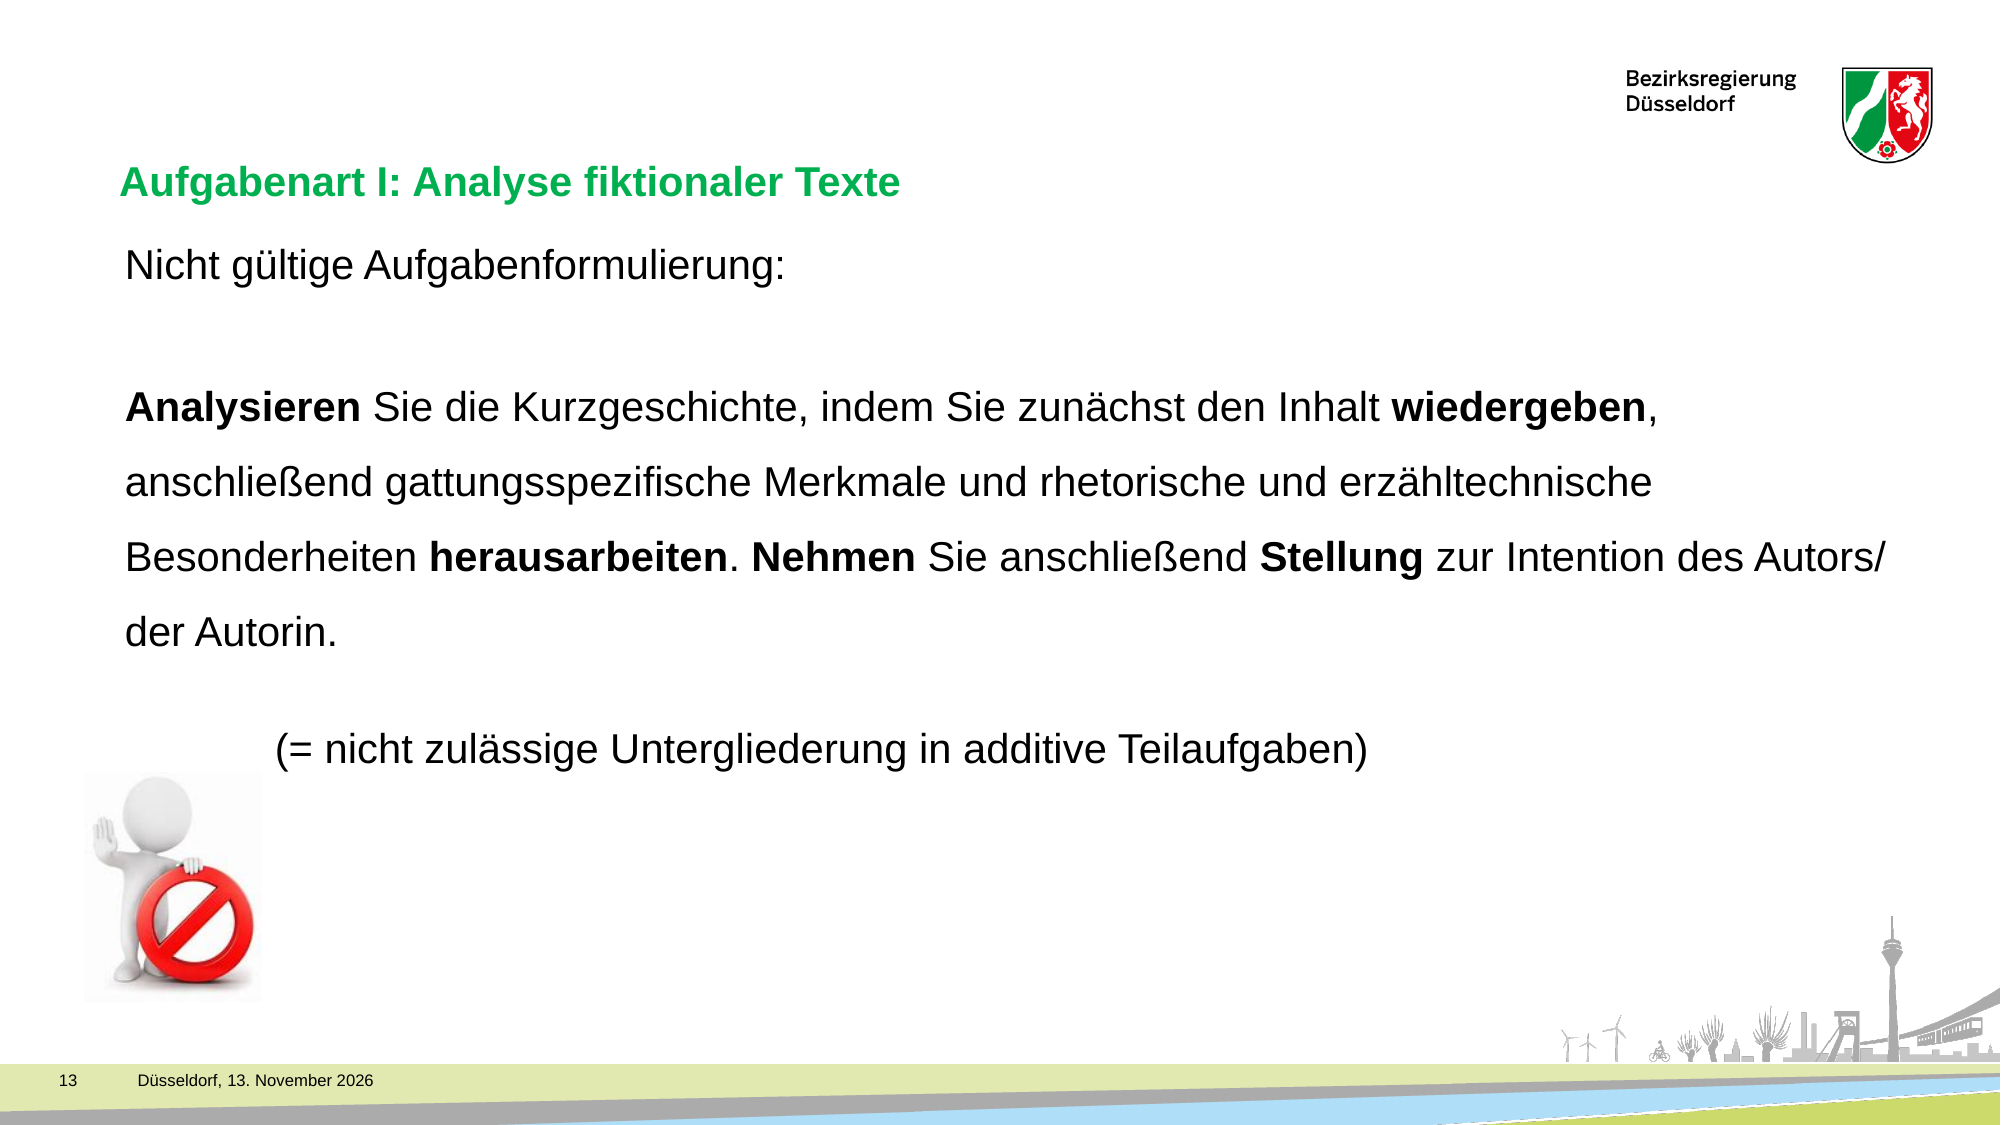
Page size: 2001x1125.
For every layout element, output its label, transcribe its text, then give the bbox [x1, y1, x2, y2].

title Aufgabenart I: Analyse fiktionaler Texte [119, 127, 1986, 234]
slide_number 13 [58, 1070, 123, 1125]
list Nicht gültige Aufgabenformulierung: Analysieren Sie die Kurzgeschichte, indem Sie zunächst den Inhalt wiedergeben, anschließend gattungsspezifische Merkmale und rhetorische und erzähltechnische Besonderheiten herausarbeiten. Nehmen Sie anschließend Stellung zur Intention des Autors/ der Autorin. (= nicht zulässige Untergliederung in additive Teilaufgaben) [124, 238, 1904, 652]
picture [0, 772, 2000, 1125]
picture [1625, 66, 1933, 127]
footer Düsseldorf, 15. November 2023 [137, 1070, 595, 1125]
